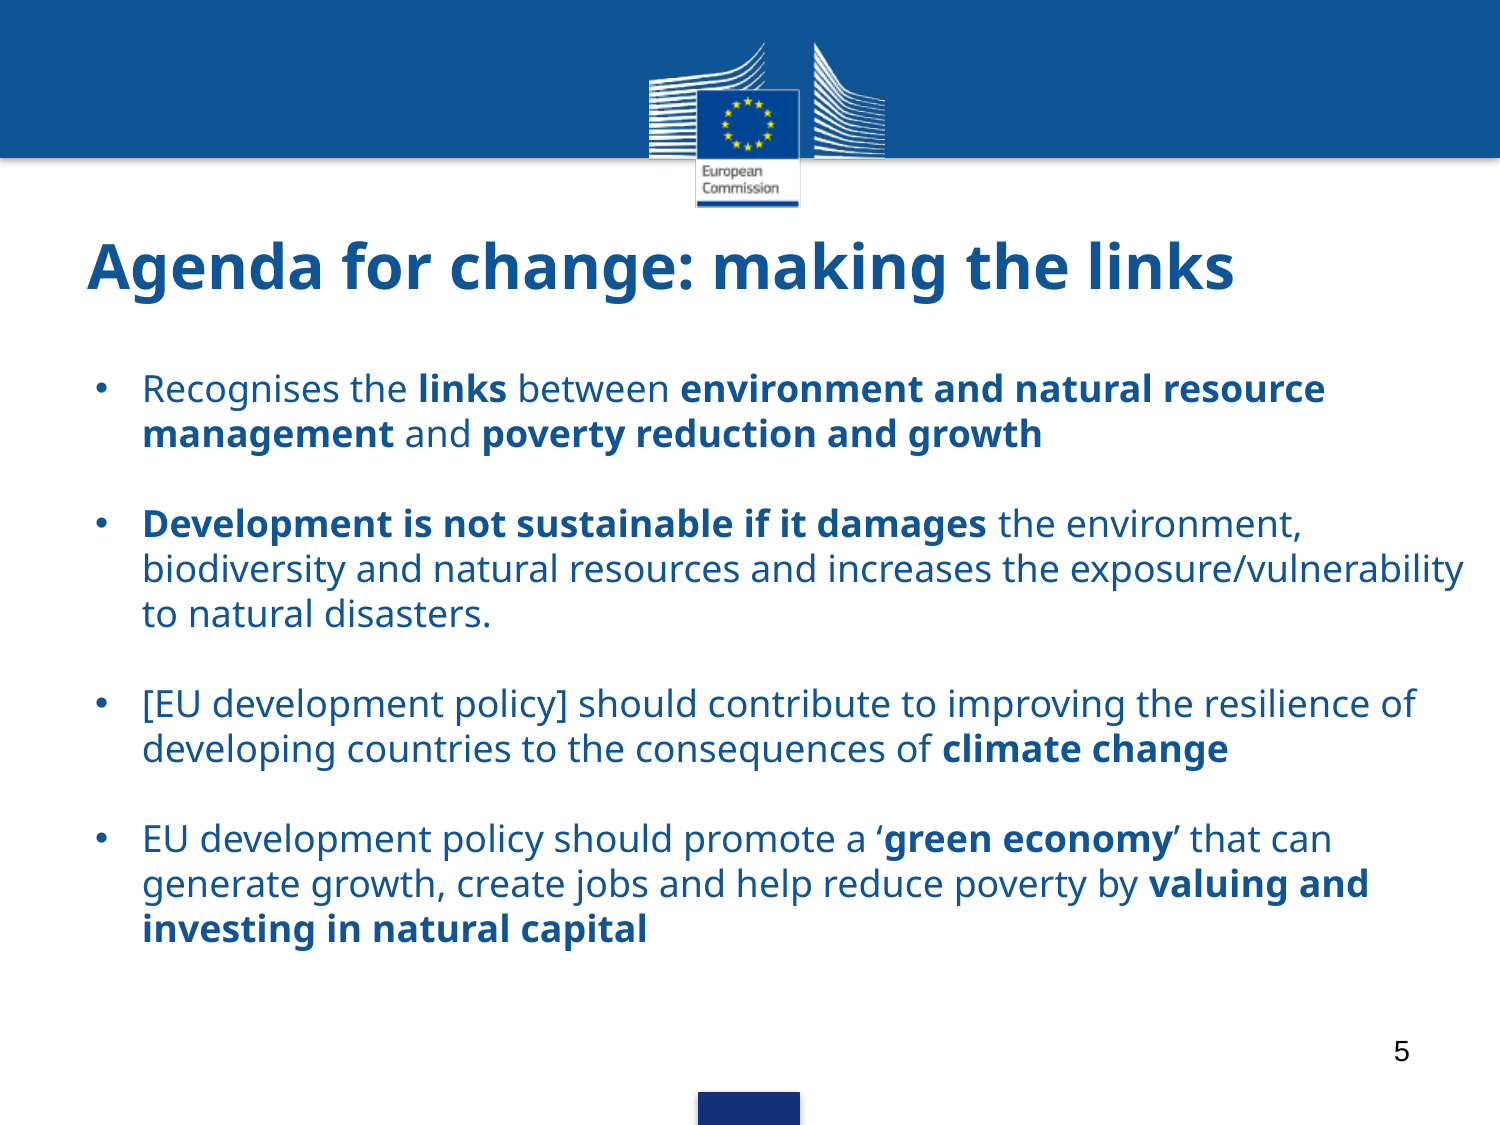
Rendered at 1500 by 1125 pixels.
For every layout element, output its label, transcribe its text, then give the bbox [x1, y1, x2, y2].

text_box Recognises the links between environment and natural resource management and poverty reduction and growth Development is not sustainable if it damages the environment, biodiversity and natural resources and increases the exposure/vulnerability to natural disasters. [EU development policy] should contribute to improving the resilience of developing countries to the consequences of climate change EU development policy should promote a ‘green economy’ that can generate growth, create jobs and help reduce poverty by valuing and investing in natural capital [80, 312, 1500, 1008]
slide_number 5 [1074, 1024, 1426, 1103]
picture [649, 42, 885, 187]
title Agenda for change: making the links [56, 187, 1407, 342]
